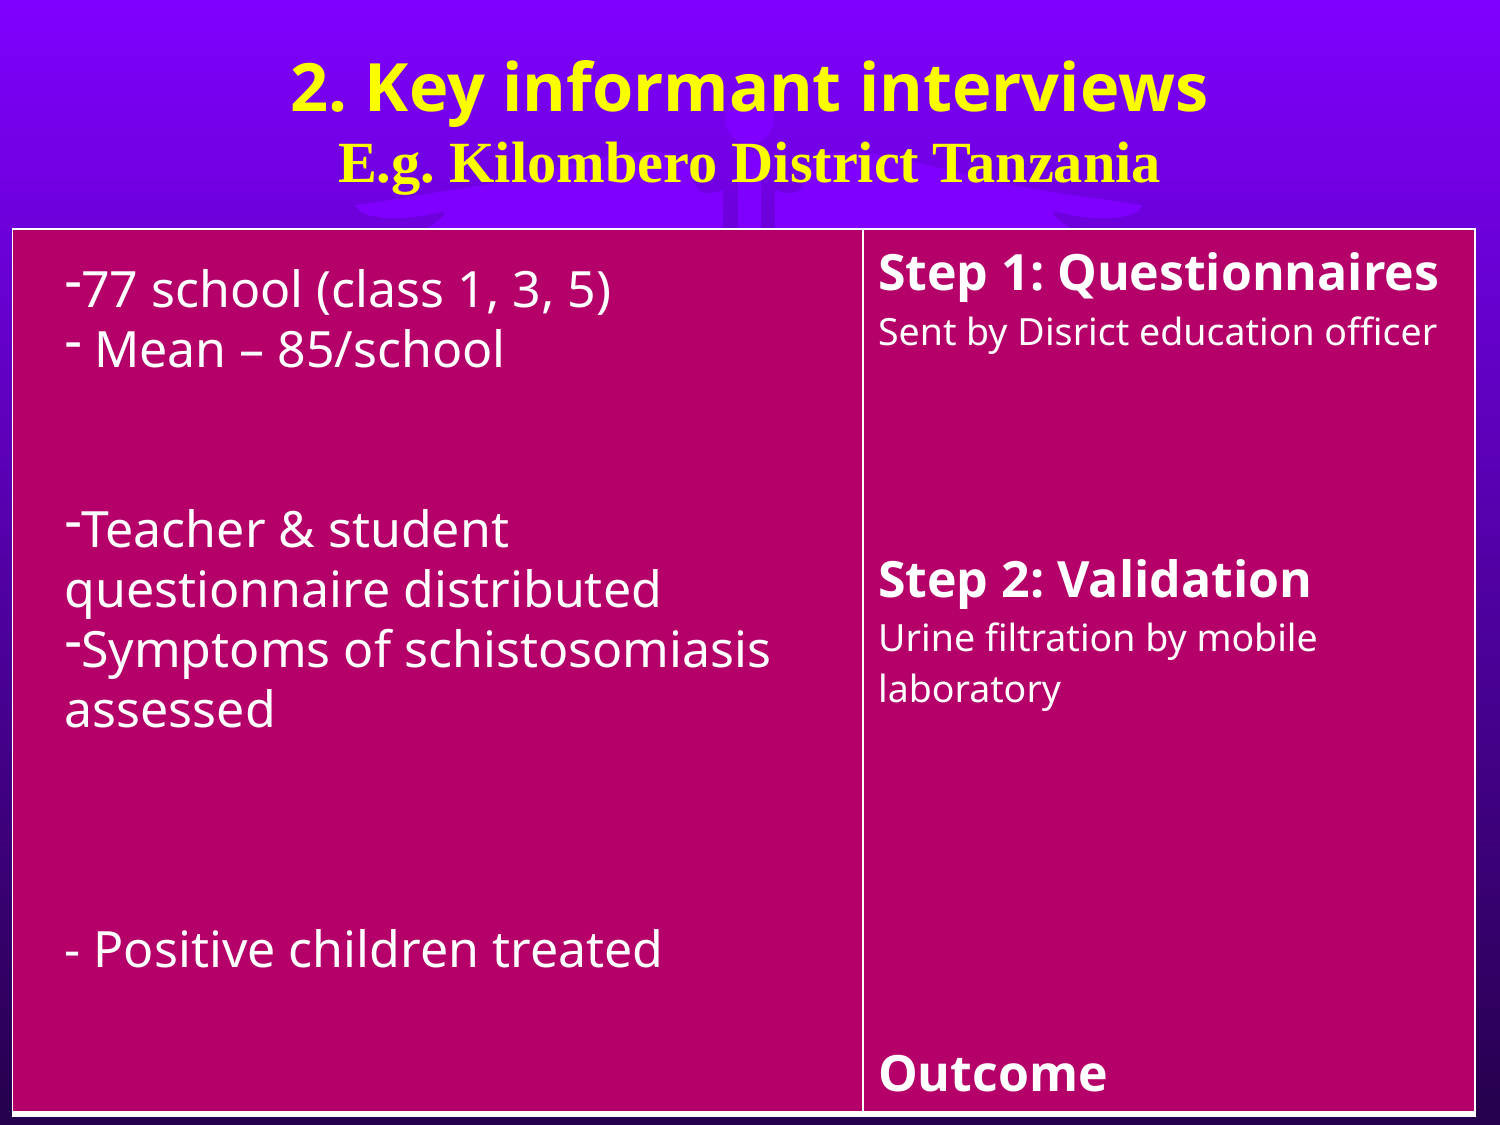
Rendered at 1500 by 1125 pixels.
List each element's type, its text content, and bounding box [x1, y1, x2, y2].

text_box 77 school (class 1, 3, 5) Mean – 85/school Teacher & student questionnaire distributed Symptoms of schistosomiasis assessed - Positive children treated [49, 249, 863, 1125]
table_header [13, 230, 862, 1111]
title 2. Key informant interviews E.g. Kilombero District Tanzania [112, 65, 1388, 228]
table_header Step 1: Questionnaires Sent by Disrict education officer Step 2: Validation Urine filtration by mobile laboratory Outcome [864, 230, 1474, 1111]
